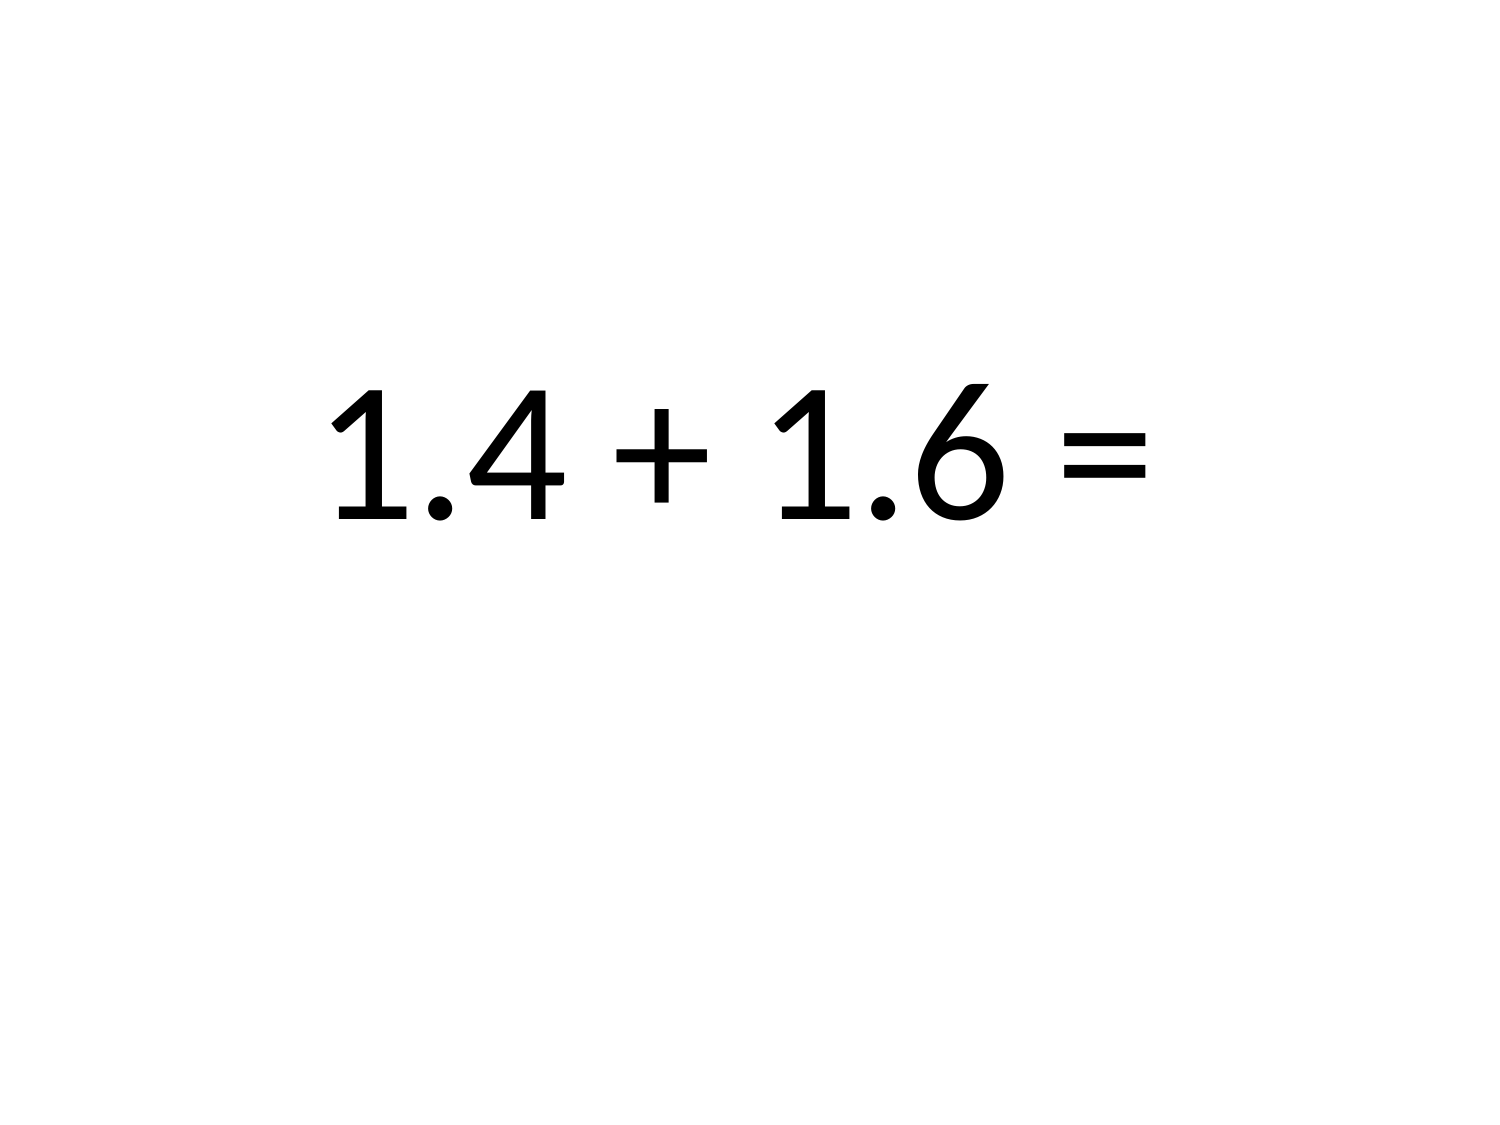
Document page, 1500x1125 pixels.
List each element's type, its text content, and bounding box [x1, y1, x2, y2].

text_box 1.4 + 1.6 = [300, 312, 1225, 568]
